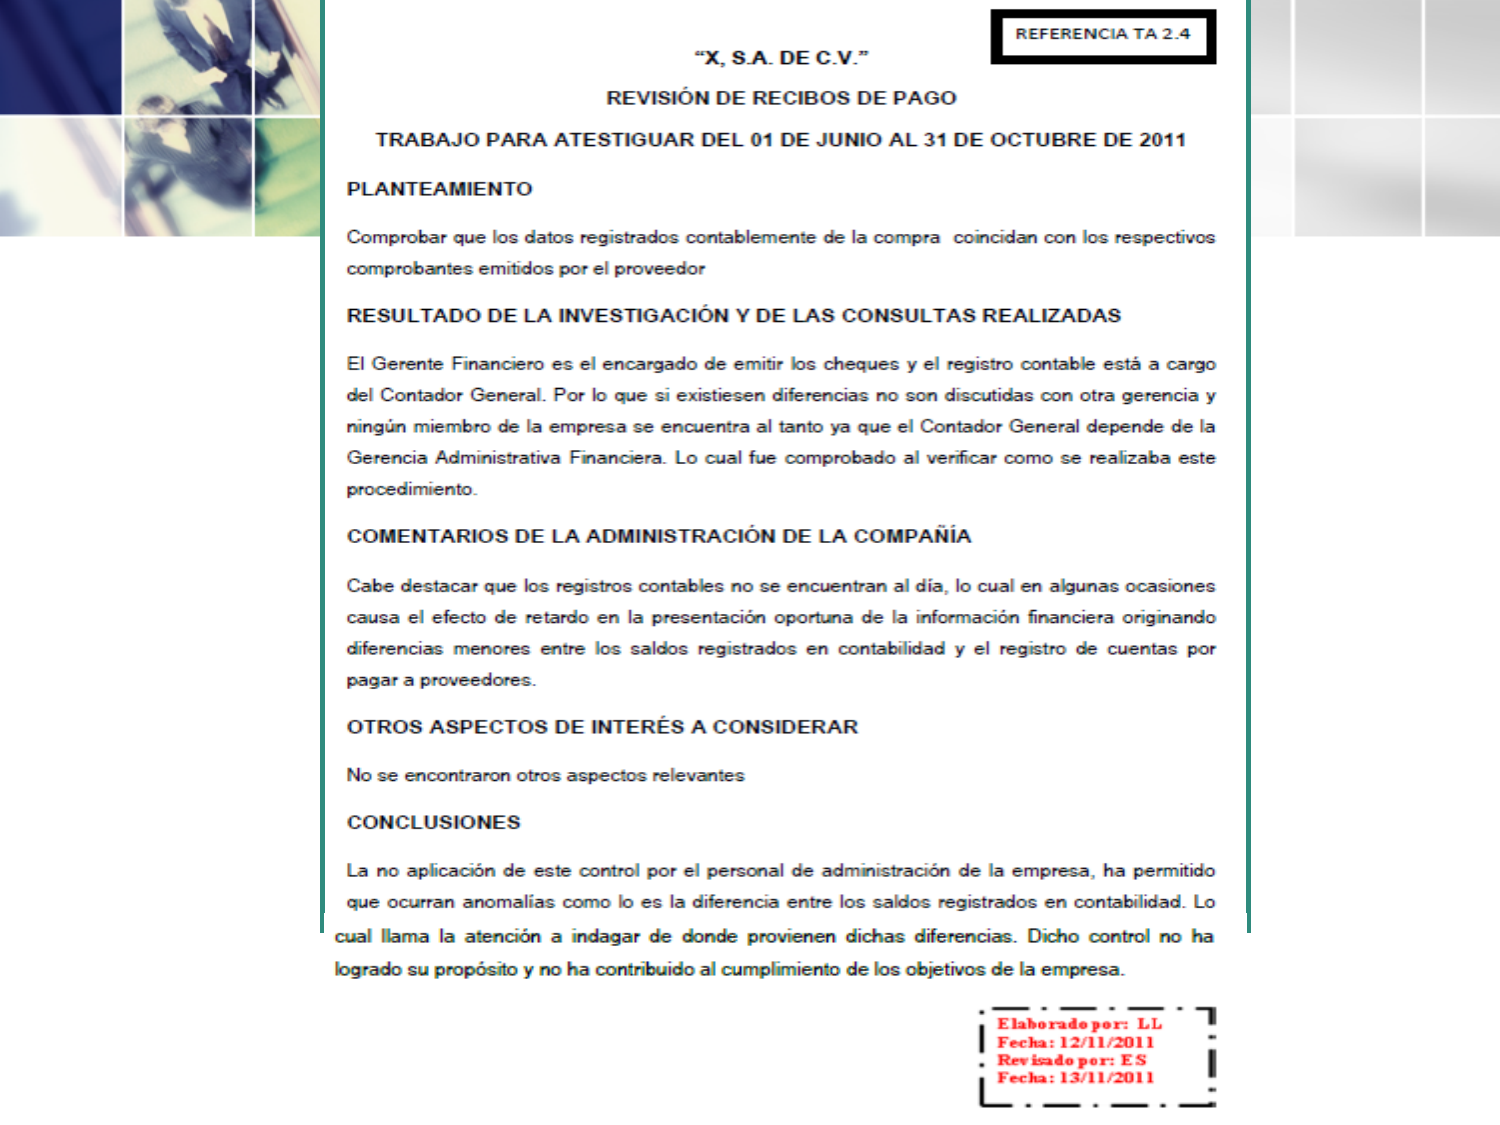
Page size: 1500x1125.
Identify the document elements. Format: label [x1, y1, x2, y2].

picture [324, 0, 1247, 1125]
picture [0, 0, 320, 238]
picture [1251, 0, 1500, 238]
